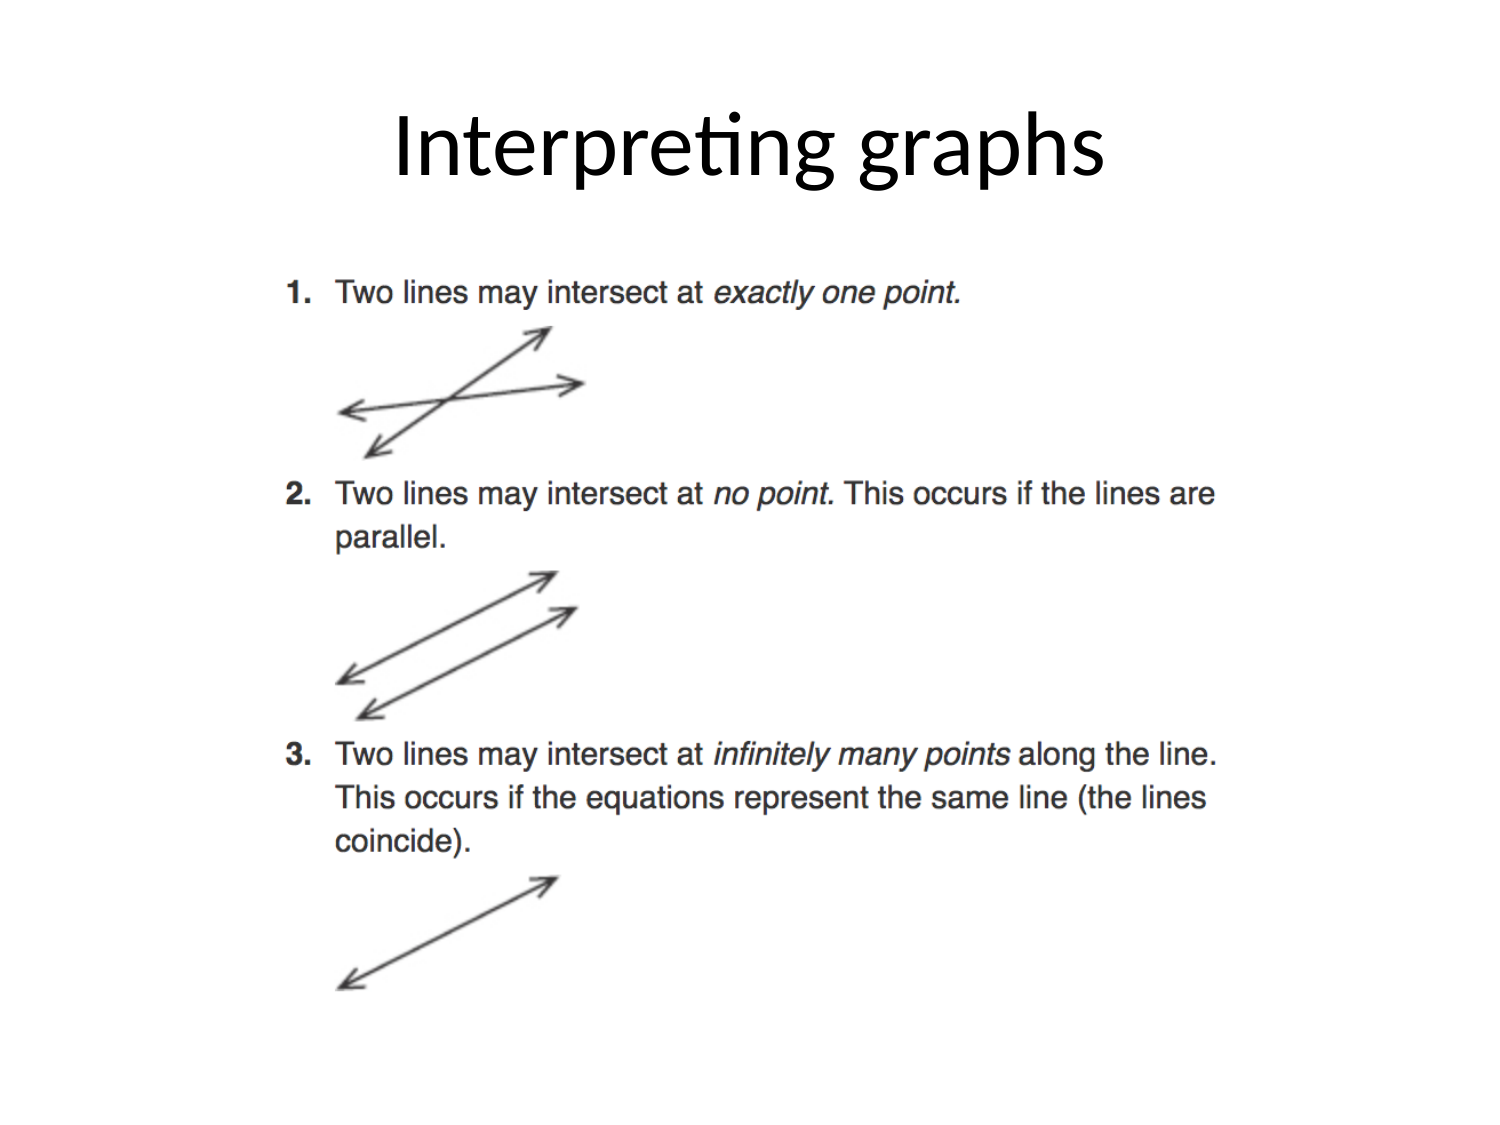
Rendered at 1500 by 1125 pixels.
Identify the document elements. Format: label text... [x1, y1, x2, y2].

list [74, 262, 1426, 1006]
title Interpreting graphs [75, 45, 1425, 233]
